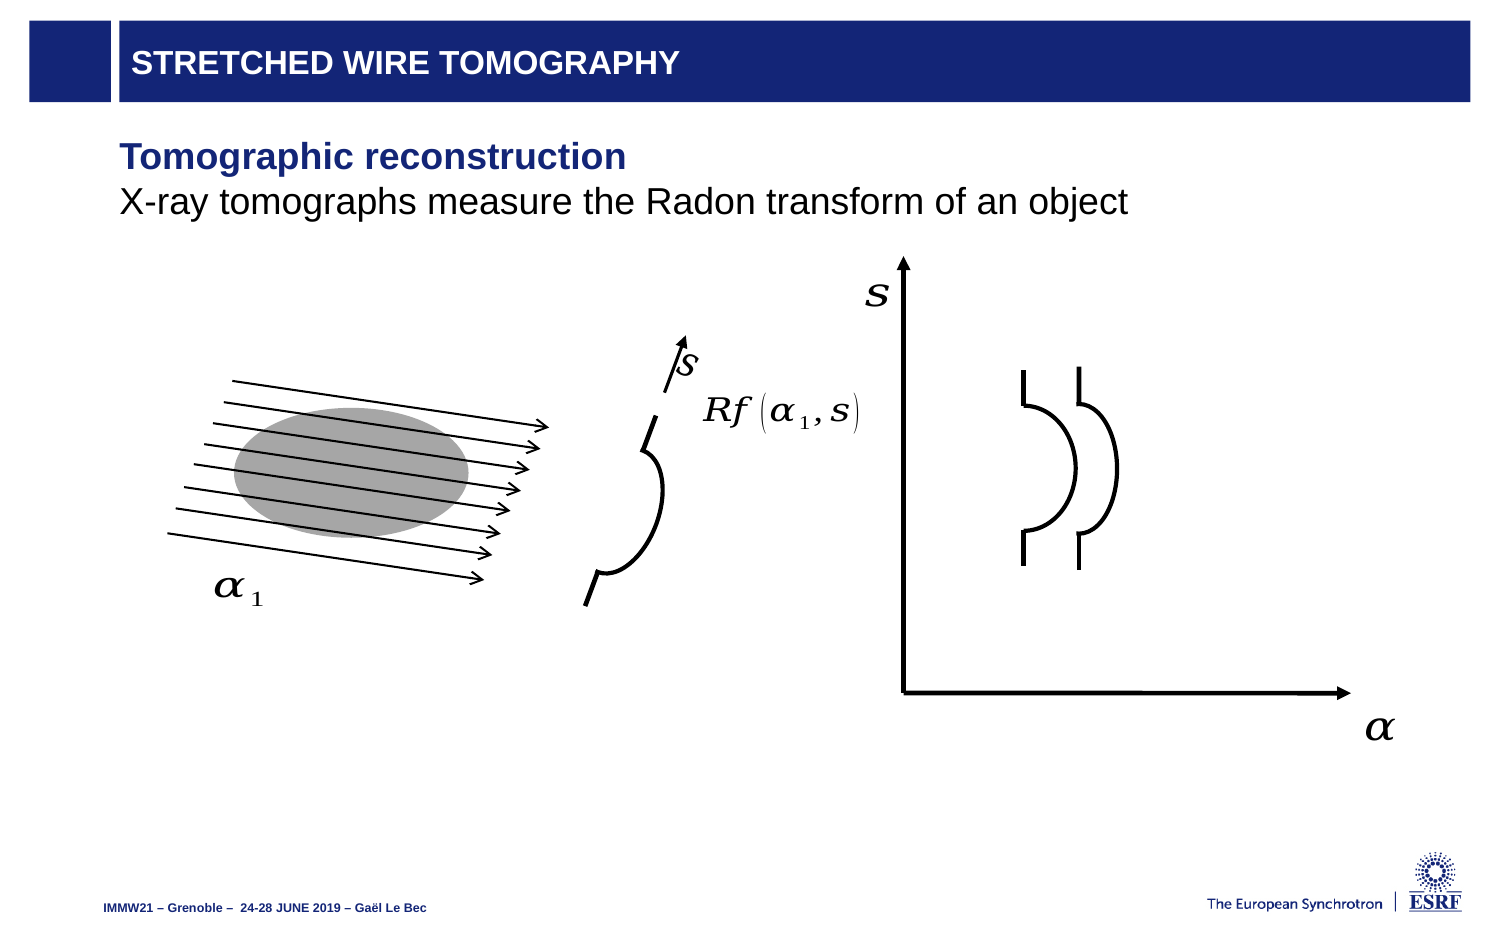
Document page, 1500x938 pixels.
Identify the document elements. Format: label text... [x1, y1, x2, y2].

list Tomographic reconstruction X-ray tomographs measure the Radon transform of an object [119, 132, 1376, 245]
footer IMMW21 – Grenoble – 24-28 JUNE 2019 – Gaël Le Bec [103, 886, 1108, 916]
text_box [535, 436, 541, 450]
title Stretched wire tomography [119, 20, 1471, 103]
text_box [861, 255, 1399, 751]
picture [1175, 831, 1500, 938]
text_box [175, 508, 493, 556]
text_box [167, 533, 485, 581]
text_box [223, 401, 227, 421]
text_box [183, 486, 502, 535]
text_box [212, 422, 531, 471]
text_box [588, 324, 673, 622]
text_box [204, 443, 522, 492]
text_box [193, 463, 511, 512]
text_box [232, 380, 550, 428]
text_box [964, 369, 1077, 571]
